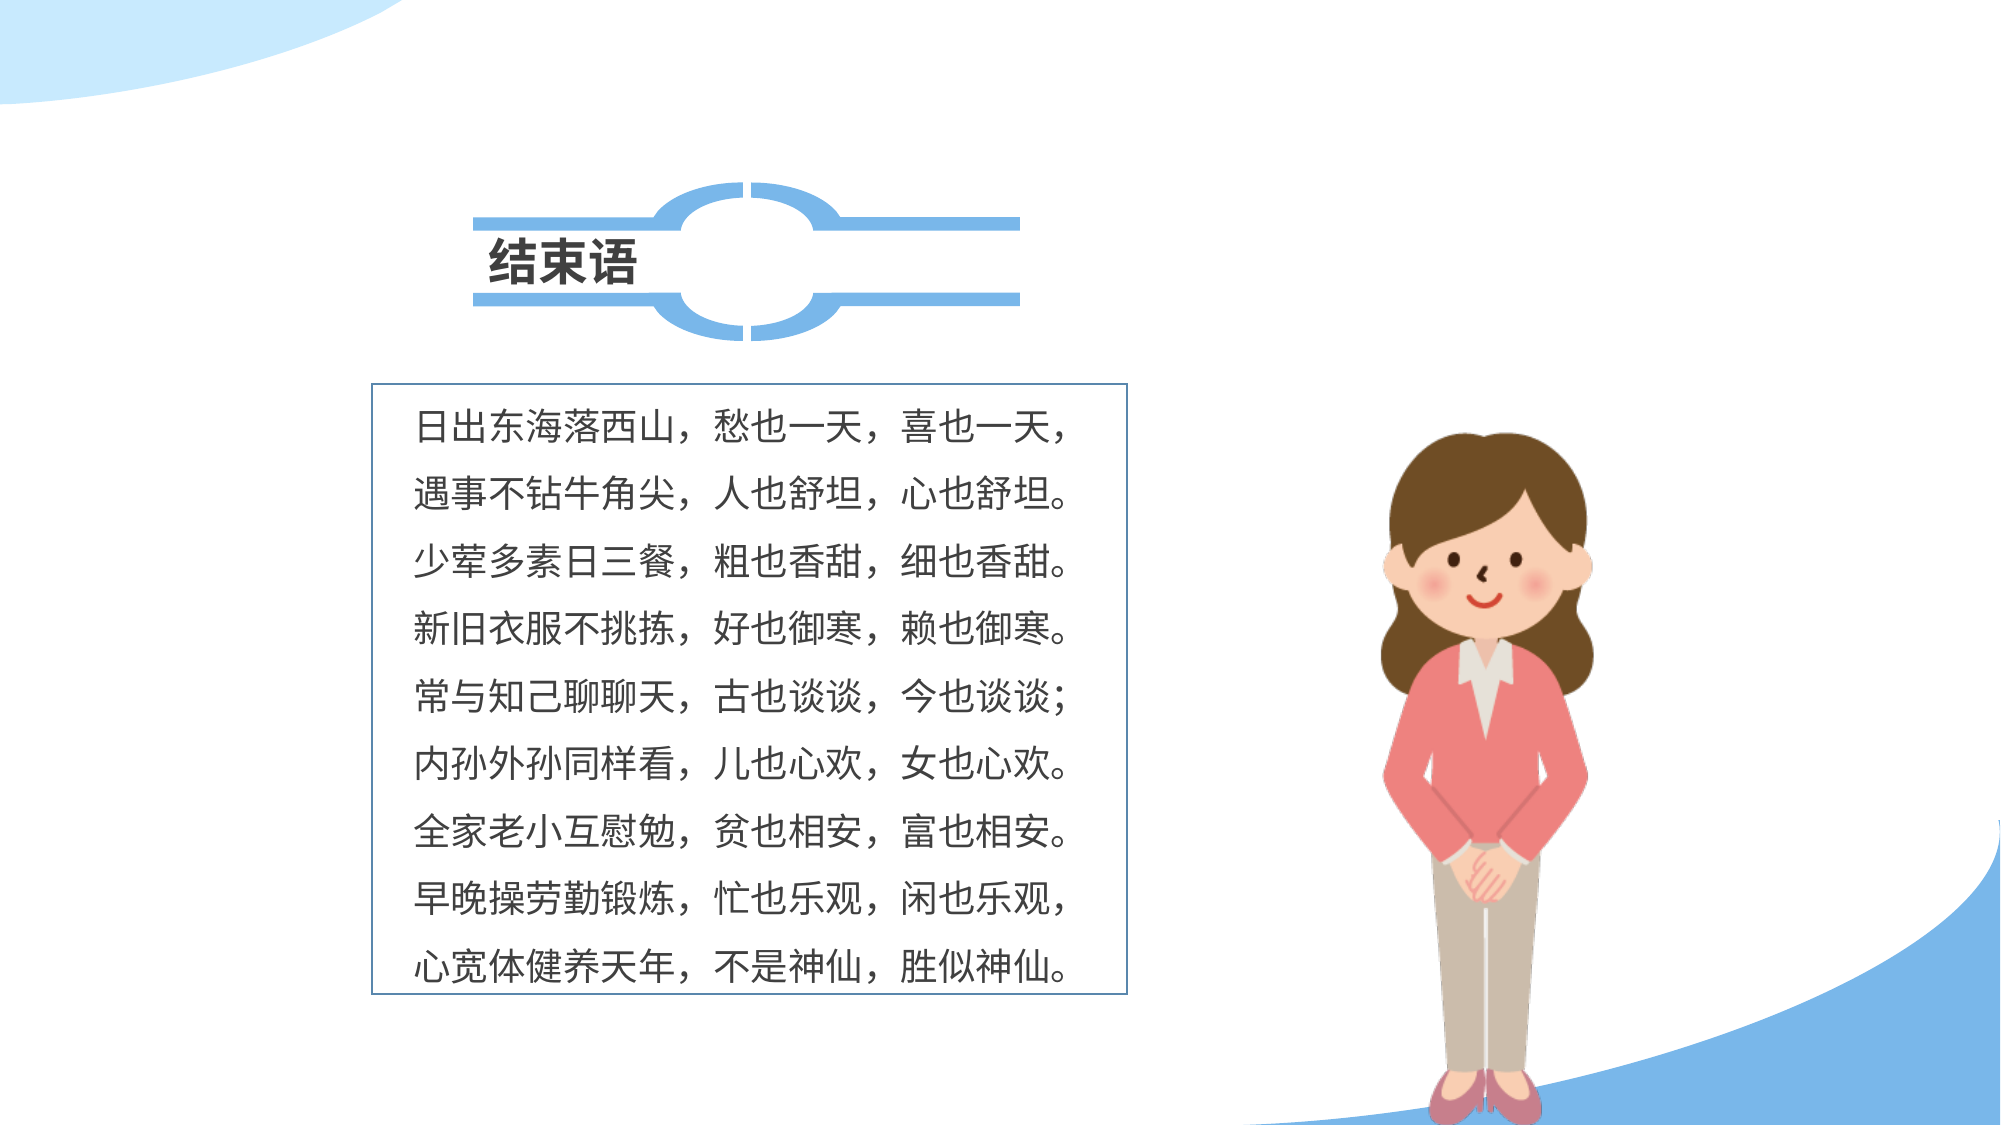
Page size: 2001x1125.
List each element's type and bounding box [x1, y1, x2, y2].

picture [1048, 340, 1927, 1125]
text_box [473, 182, 1020, 342]
text_box [73, 373, 1048, 995]
